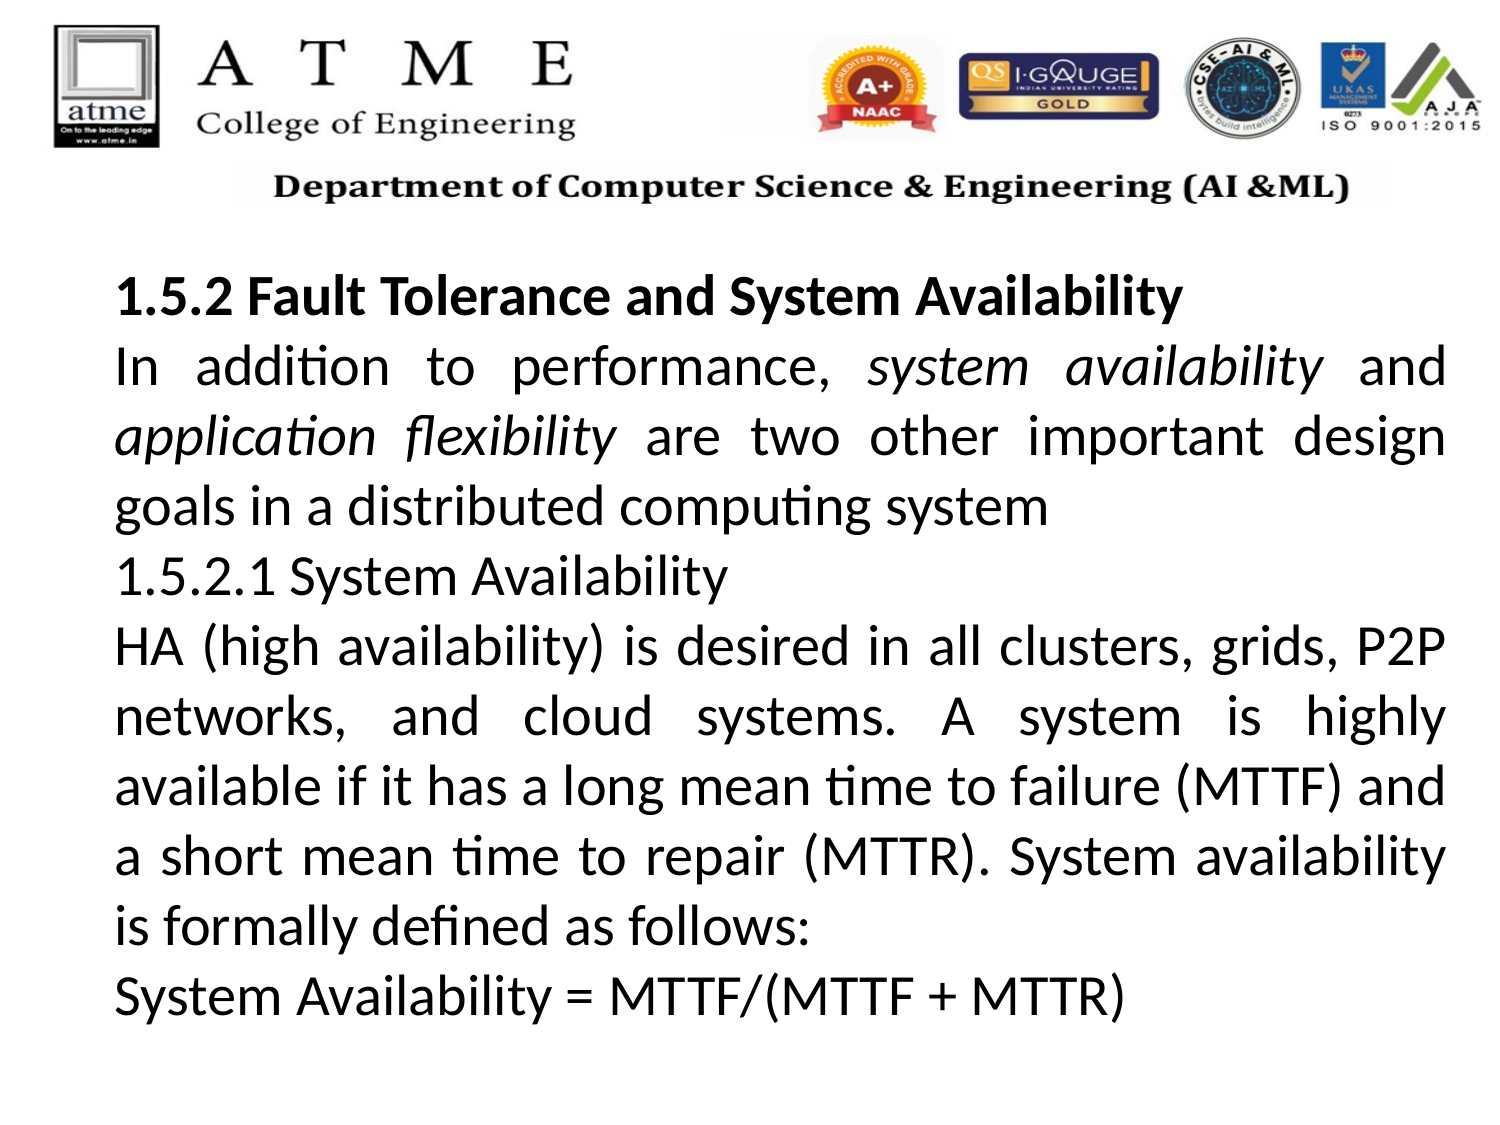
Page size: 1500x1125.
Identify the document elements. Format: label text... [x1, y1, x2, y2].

text_box 1.5.2 Fault Tolerance and System Availability In addition to performance, system availability and application flexibility are two other important design goals in a distributed computing system 1.5.2.1 System Availability HA (high availability) is desired in all clusters, grids, P2P networks, and cloud systems. A system is highly available if it has a long mean time to failure (MTTF) and a short mean time to repair (MTTR). System availability is formally defined as follows: System Availability = MTTF/(MTTF + MTTR) [99, 249, 1463, 1035]
picture [24, 0, 1500, 226]
